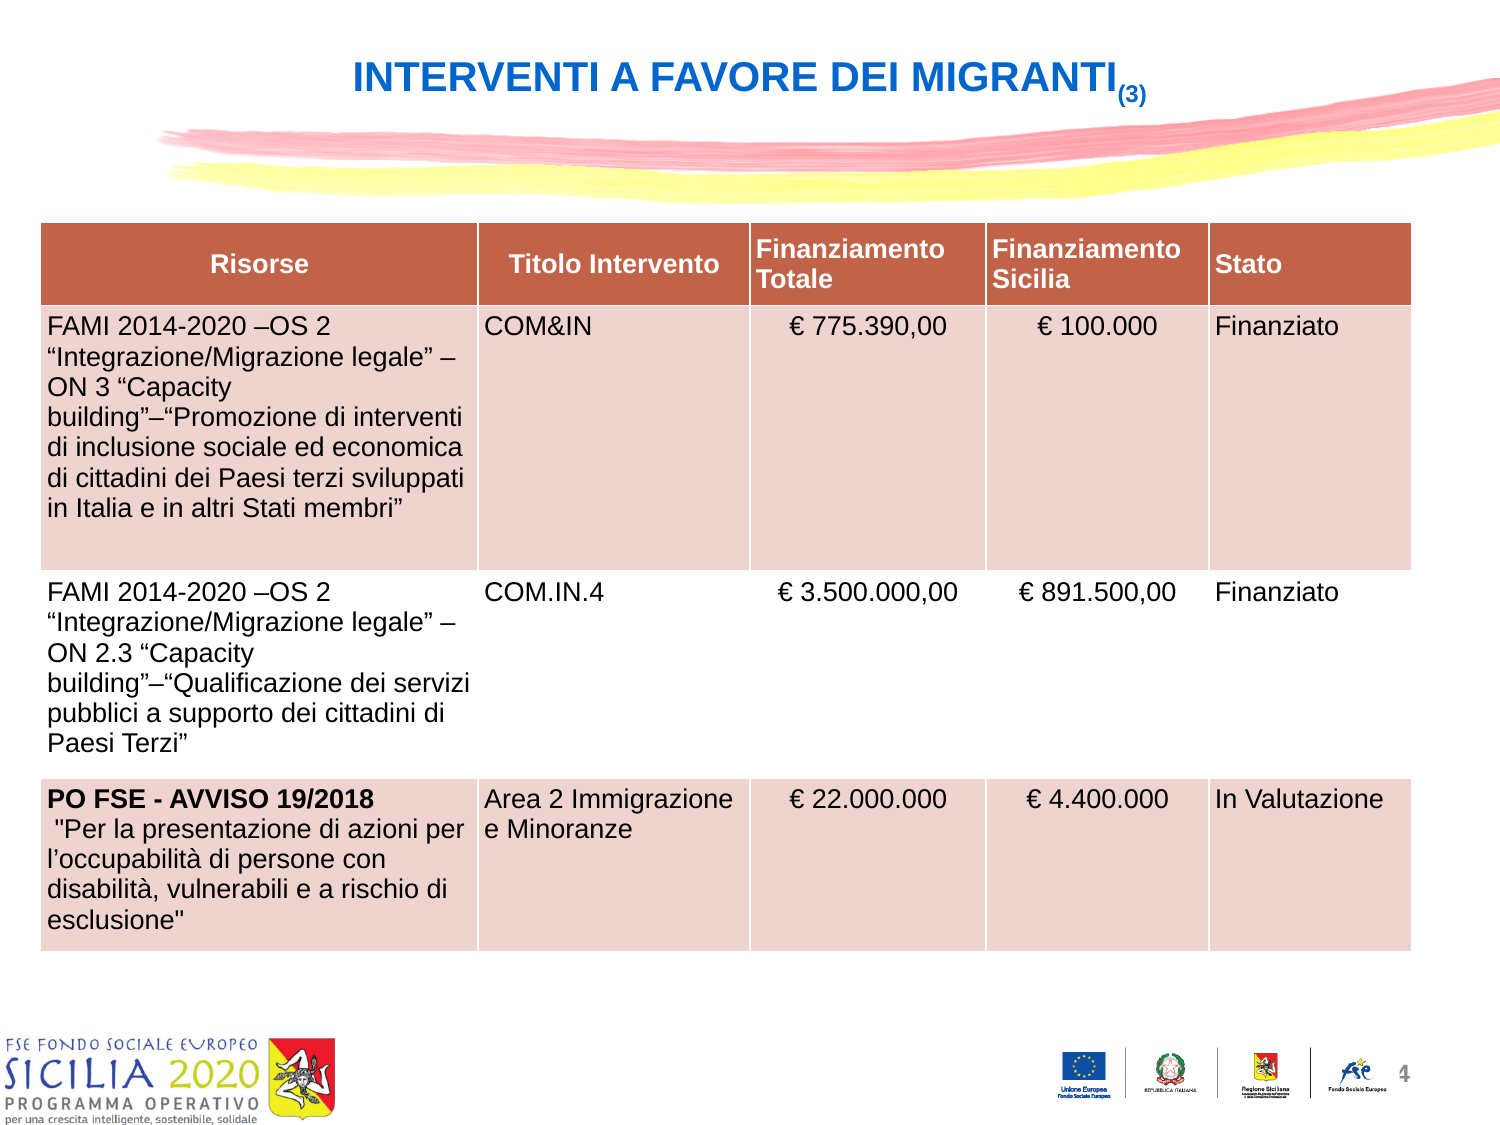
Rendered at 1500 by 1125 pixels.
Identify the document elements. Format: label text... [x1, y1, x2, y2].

table_cell Finanziato [1210, 572, 1411, 764]
text_box INTERVENTI A FAVORE DEI MIGRANTI(3) [0, 42, 1500, 115]
table_header Titolo Intervento [479, 223, 749, 305]
table_header Risorse [41, 223, 477, 305]
table_cell € 22.000.000 [751, 765, 985, 927]
table_cell Finanziato [1210, 306, 1411, 570]
picture [100, 77, 1500, 209]
table_cell € 100.000 [987, 306, 1208, 570]
table_cell ​COM.IN.4 [479, 572, 749, 764]
slide_number 4 [1399, 1042, 1425, 1103]
table_header Stato [1210, 223, 1411, 305]
picture [0, 1031, 348, 1125]
table_cell € 3.500.000,00 [751, 572, 985, 764]
table_cell PO FSE - AVVISO 19/2018 "Per la presentazione di azioni per l’occupabilità di persone con disabilità, vulnerabili e a rischio di esclusione" [41, 765, 477, 927]
table_header Finanziamento Totale [751, 223, 985, 305]
picture [1033, 1043, 1400, 1116]
table_header Finanziamento Sicilia [987, 223, 1208, 305]
table_cell FAMI 2014-2020 –OS 2 “Integrazione/Migrazione legale” – ON 3 “Capacity building”–“Promozione di interventi di inclusione sociale ed economica di cittadini dei Paesi terzi sviluppati in Italia e in altri Stati membri” [41, 306, 477, 570]
table_cell FAMI 2014-2020 –OS 2 “Integrazione/Migrazione legale” – ON 2.3 “Capacity building”–“Qualificazione dei servizi pubblici a supporto dei cittadini di Paesi Terzi” [41, 572, 477, 764]
table_cell € 775.390,00 [751, 306, 985, 570]
table_cell € 4.400.000 [987, 765, 1208, 927]
table_cell In Valutazione [1210, 765, 1411, 927]
table_cell € 891.500,00 [987, 572, 1208, 764]
table_cell COM&IN [479, 306, 749, 570]
table_cell Area 2 Immigrazione e Minoranze [479, 765, 749, 927]
